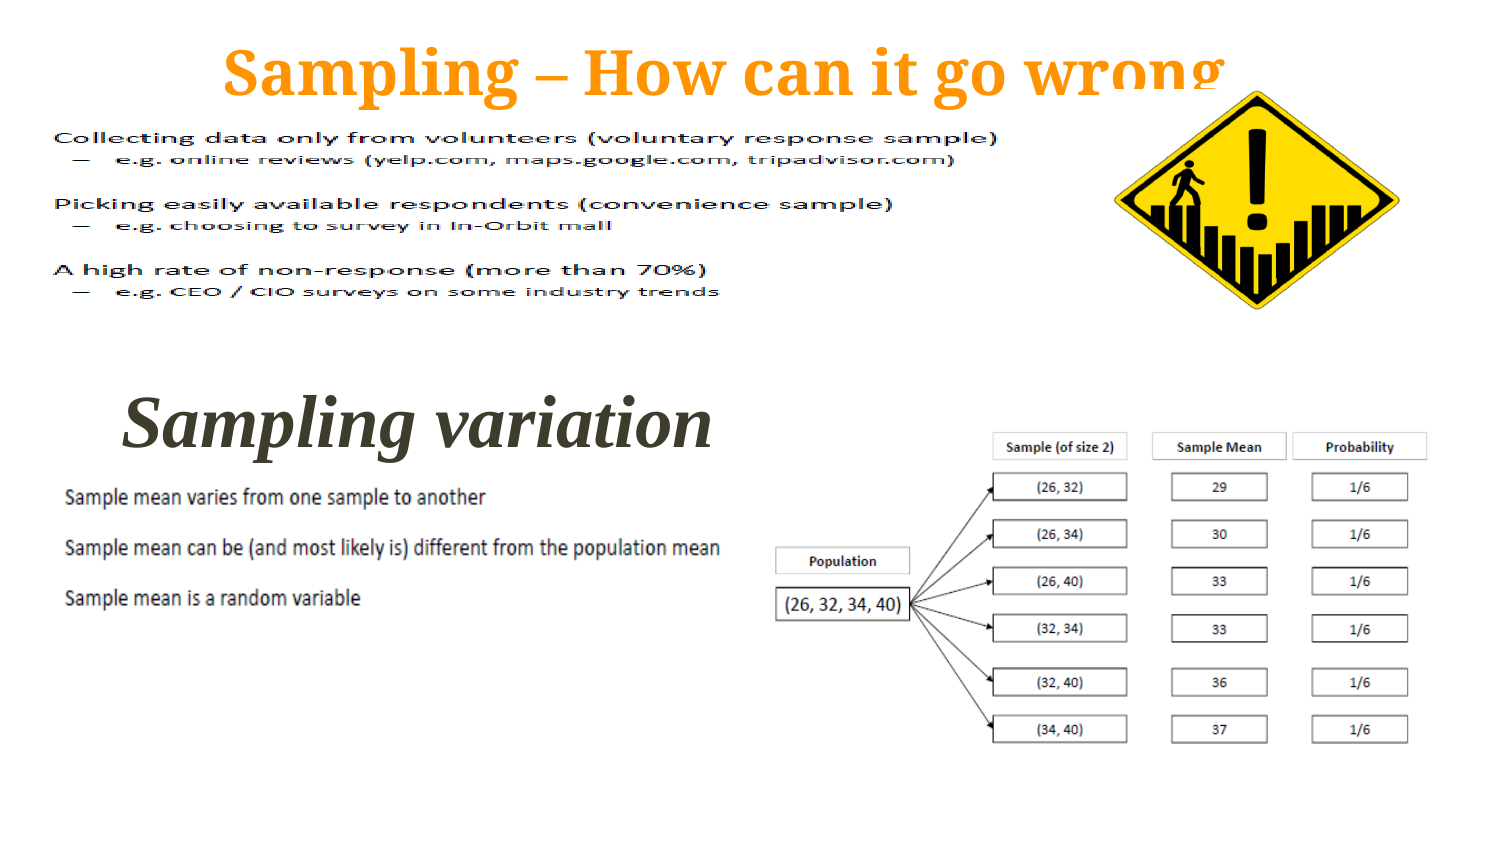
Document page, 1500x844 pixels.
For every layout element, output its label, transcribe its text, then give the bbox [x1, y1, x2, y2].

picture [762, 412, 1435, 752]
picture [49, 468, 737, 627]
picture [1112, 89, 1401, 310]
picture [37, 121, 1013, 310]
title Sampling – How can it go wrong [5, 0, 1405, 175]
text_box Sampling variation [0, 327, 1098, 463]
